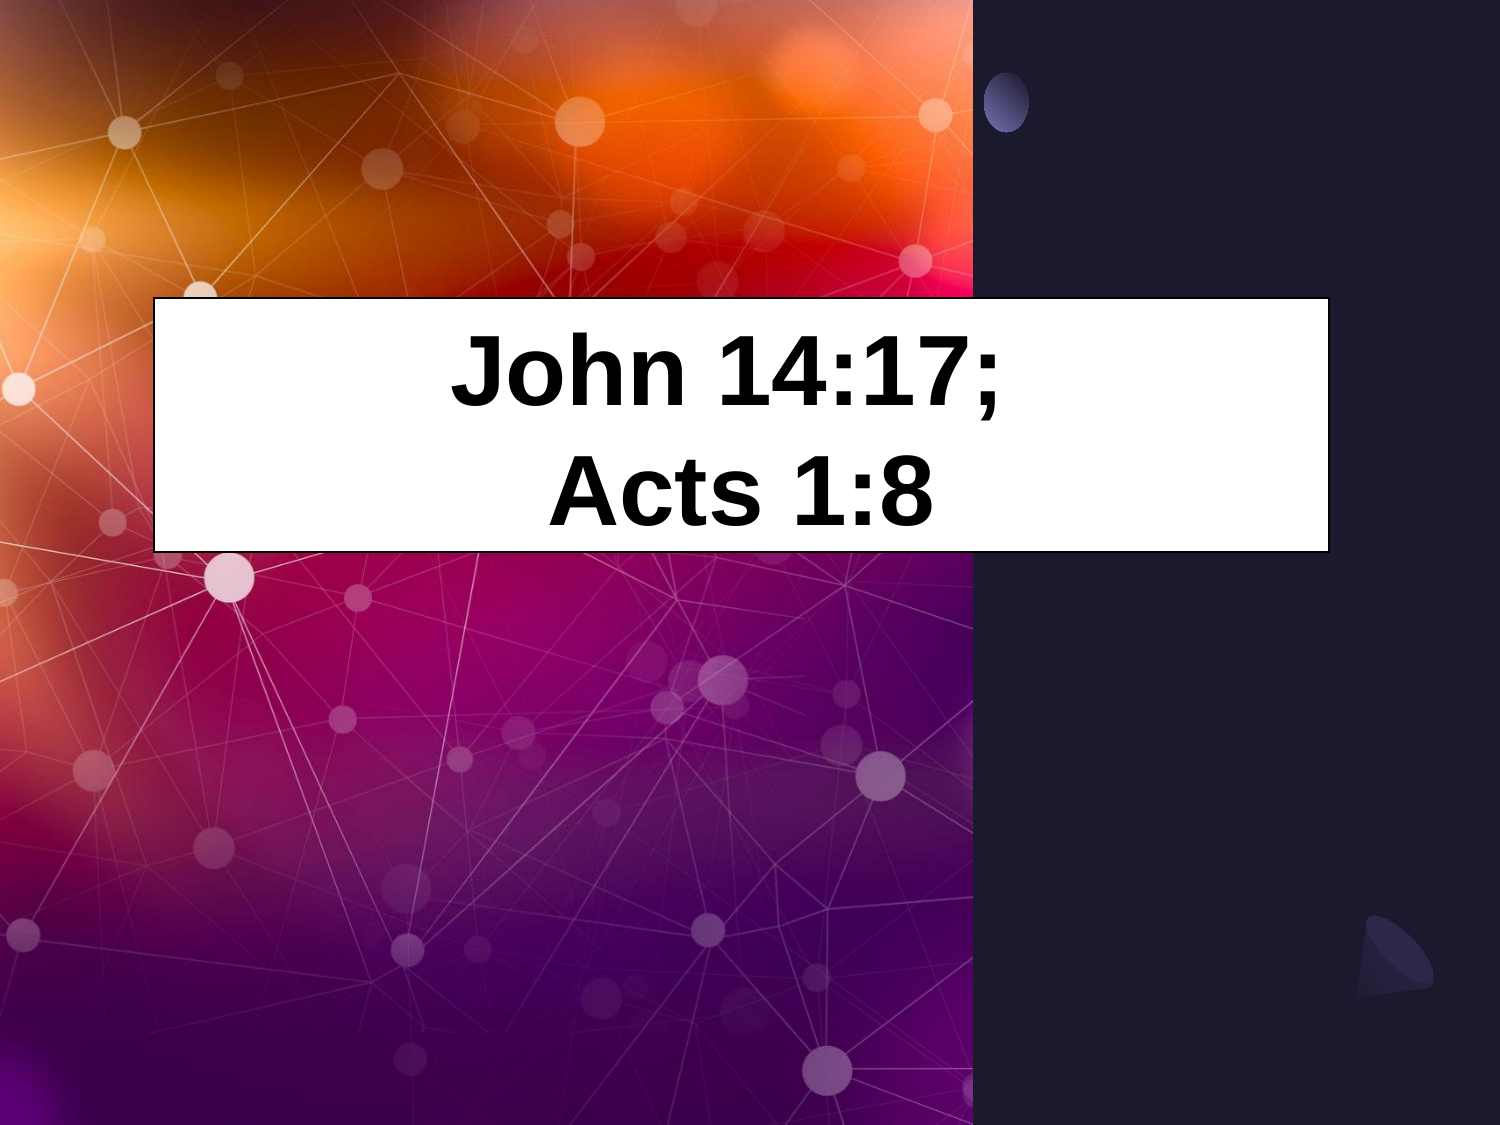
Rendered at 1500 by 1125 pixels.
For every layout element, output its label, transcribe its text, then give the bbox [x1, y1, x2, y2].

text_box John 14:17; Acts 1:8 [973, 297, 1330, 553]
picture [0, 0, 973, 1125]
